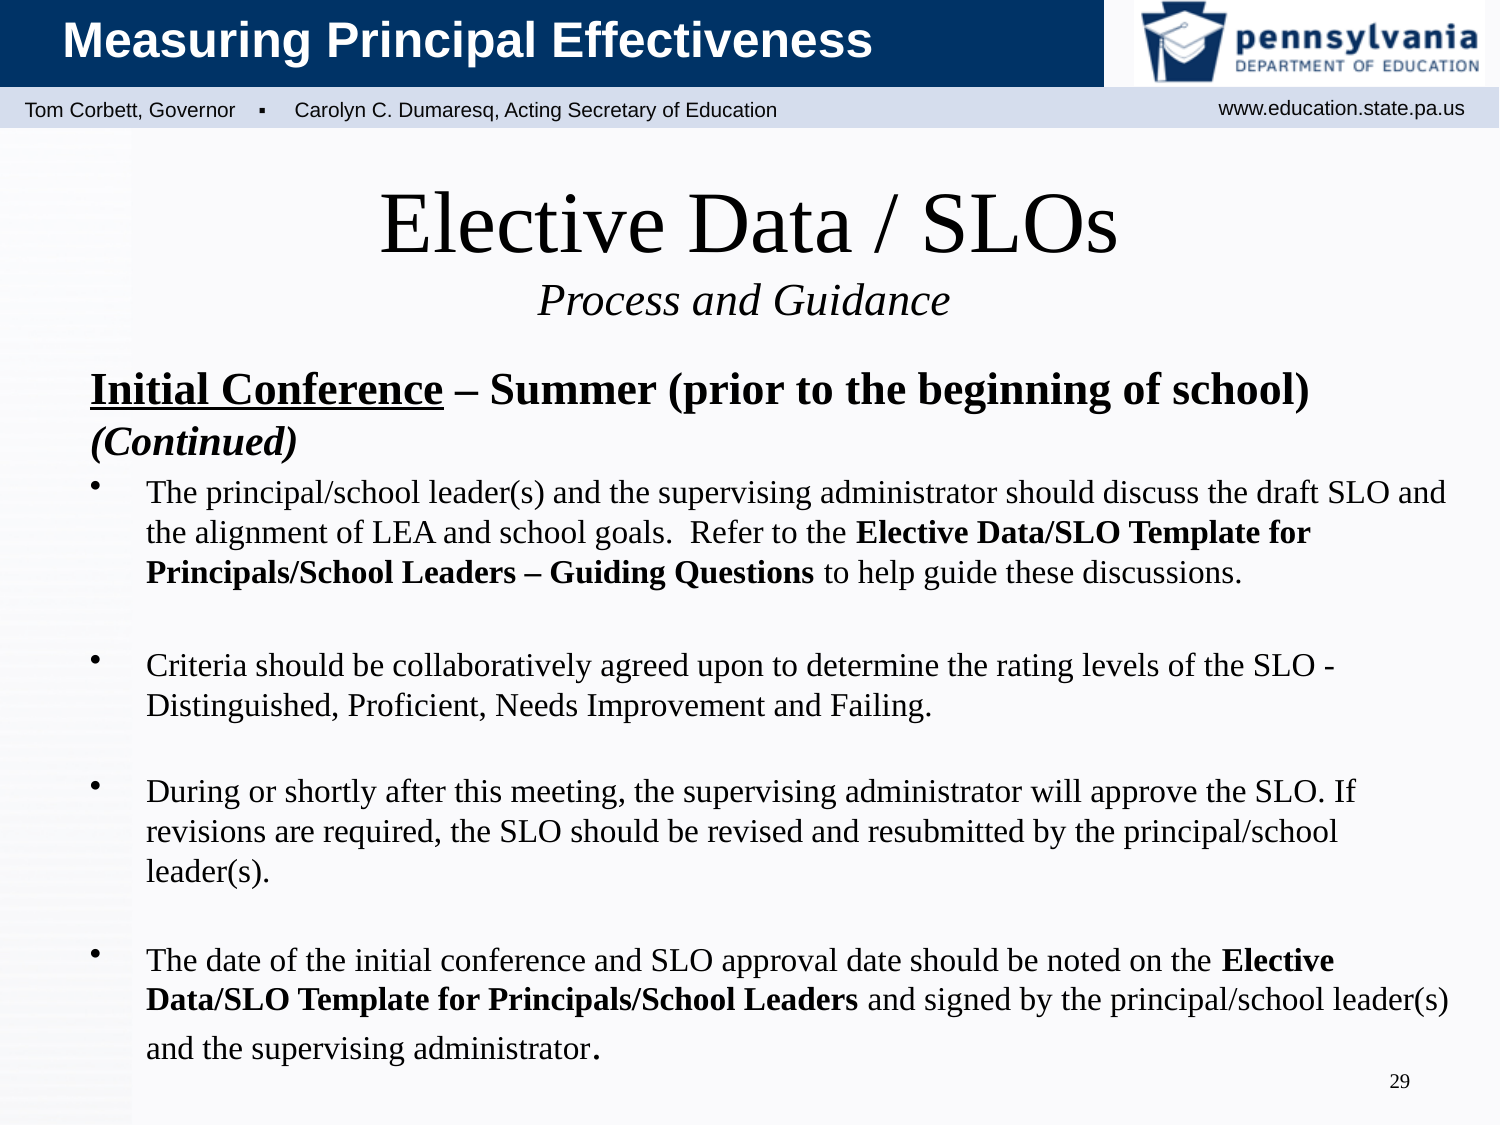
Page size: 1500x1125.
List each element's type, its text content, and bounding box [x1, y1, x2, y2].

picture [0, 0, 1500, 1125]
list Initial Conference – Summer (prior to the beginning of school) (Continued) The principal/school leader(s) and the supervising administrator should discuss the draft SLO and the alignment of LEA and school goals. Refer to the Elective Data/SLO Template for Principals/School Leaders – Guiding Questions to help guide these discussions. Criteria should be collaboratively agreed upon to determine the rating levels of the SLO - Distinguished, Proficient, Needs Improvement and Failing. During or shortly after this meeting, the supervising administrator will approve the SLO. If revisions are required, the SLO should be revised and resubmitted by the principal/school leader(s). The date of the initial conference and SLO approval date should be noted on the Elective Data/SLO Template for Principals/School Leaders and signed by the principal/school leader(s) and the supervising administrator. [75, 351, 1482, 1094]
title Elective Data / SLOs Process and Guidance [75, 157, 1425, 351]
text_box 29 [1374, 1060, 1444, 1120]
